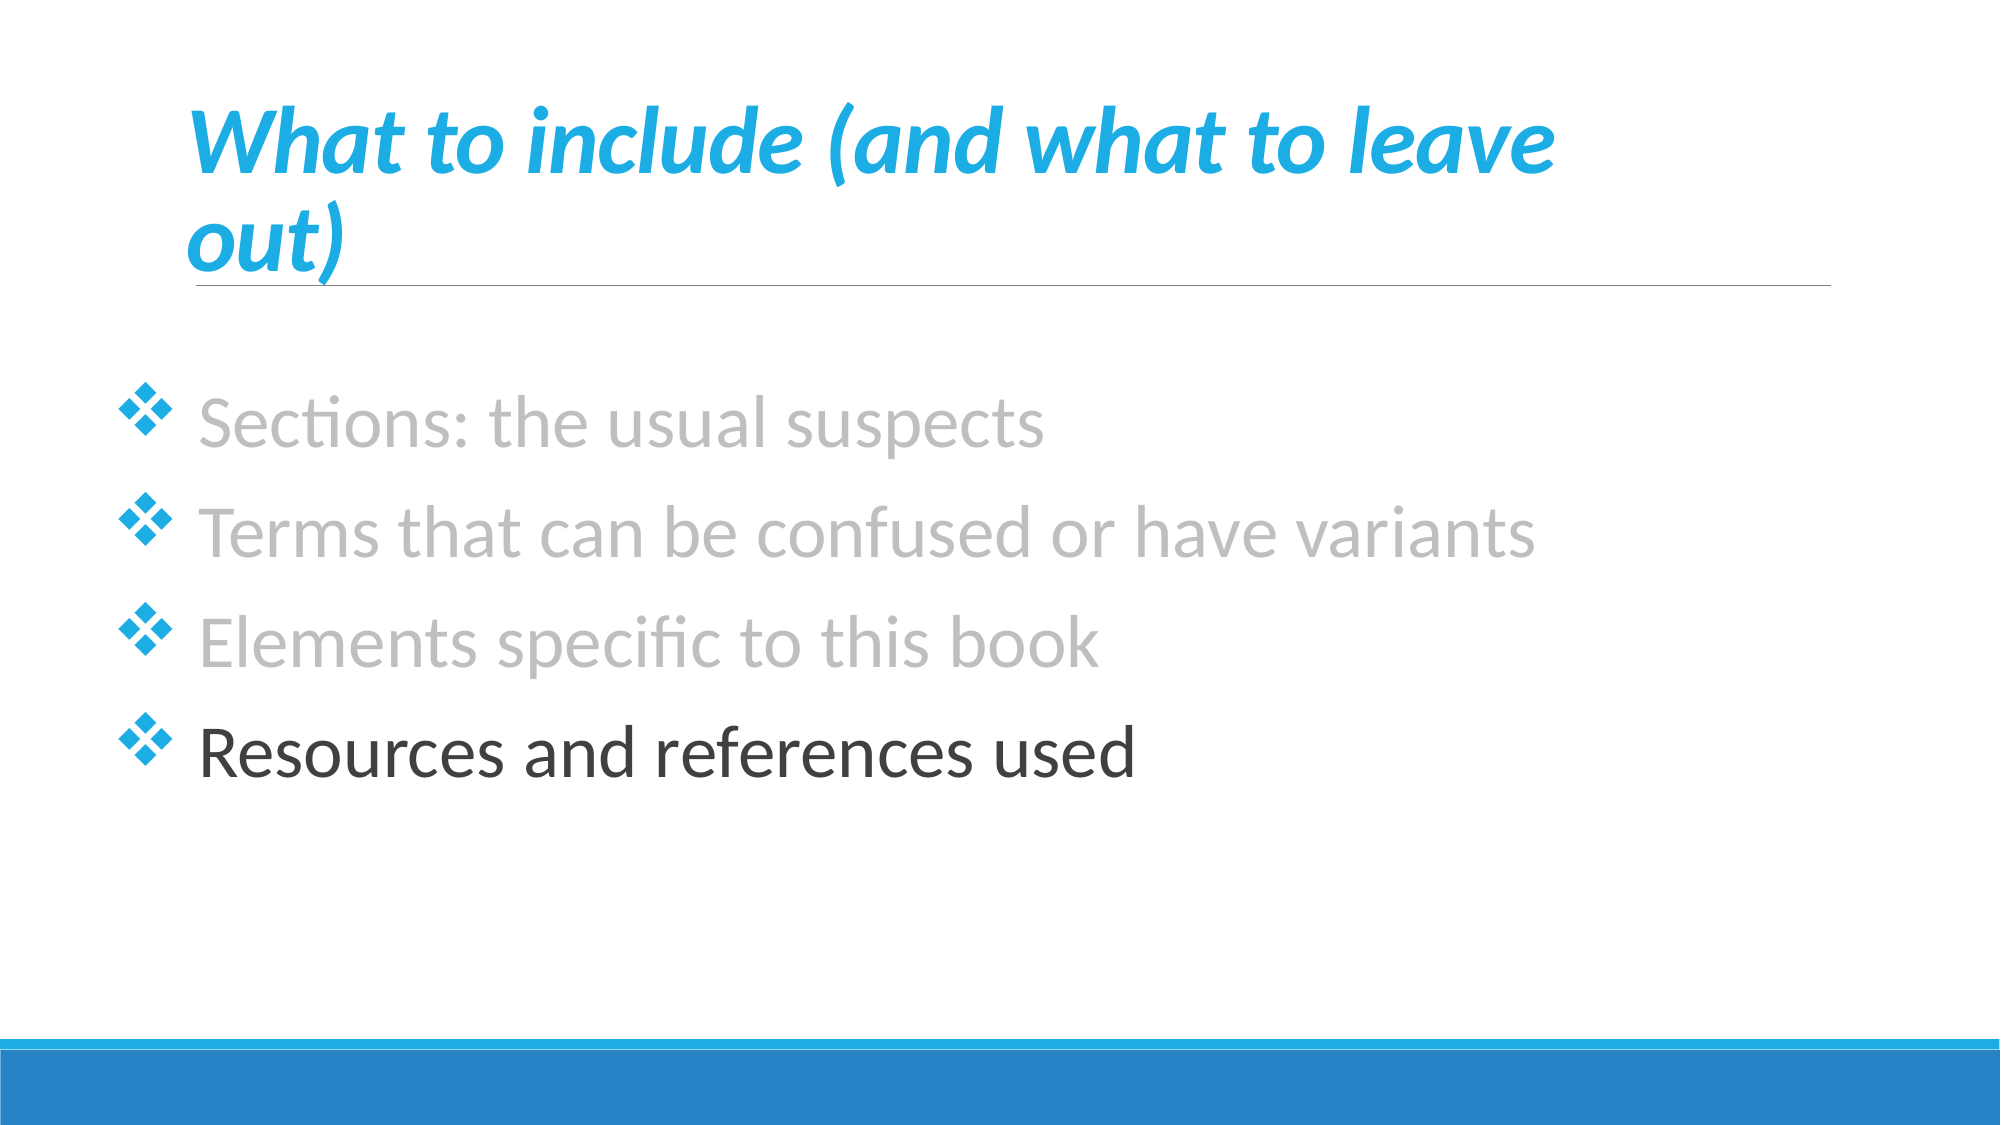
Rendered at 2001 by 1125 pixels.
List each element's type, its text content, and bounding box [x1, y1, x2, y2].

title What to include (and what to leave out) [171, 85, 1681, 299]
list Sections: the usual suspects Terms that can be confused or have variants Elements specific to this book Resources and references used [112, 375, 1935, 1021]
